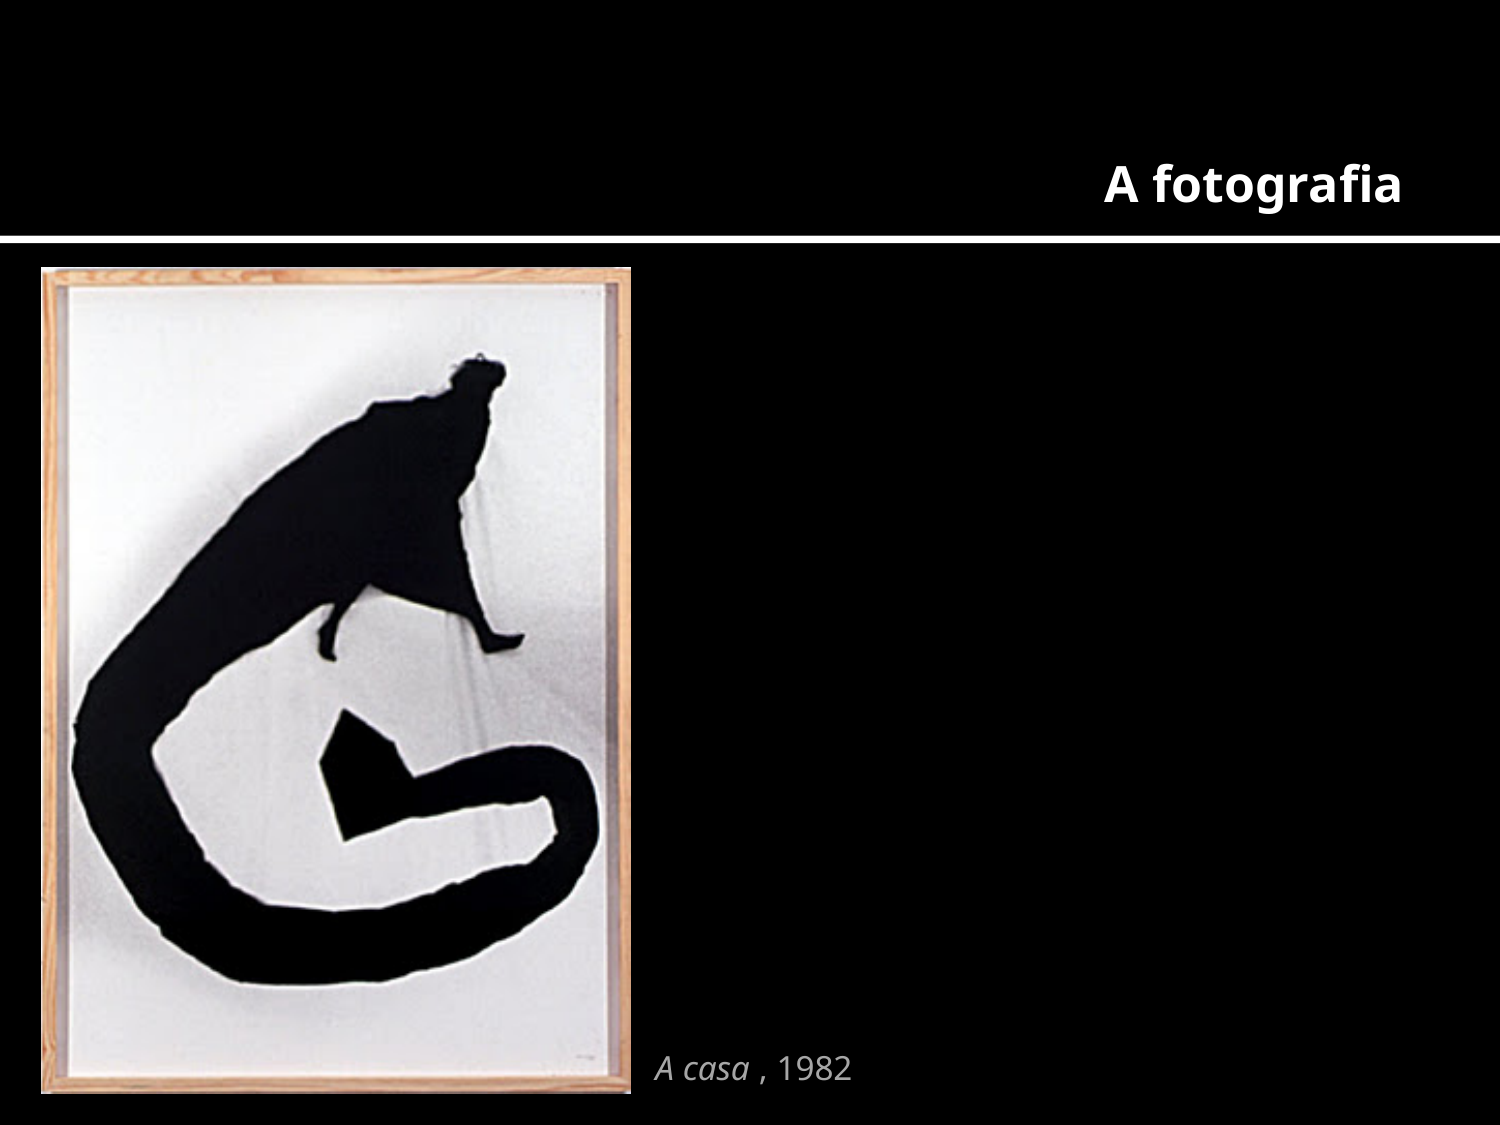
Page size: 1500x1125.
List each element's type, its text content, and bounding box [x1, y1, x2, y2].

text_box A fotografia [560, 125, 1412, 239]
picture [41, 267, 631, 1094]
text_box A casa , 1982 [631, 1031, 1430, 1125]
